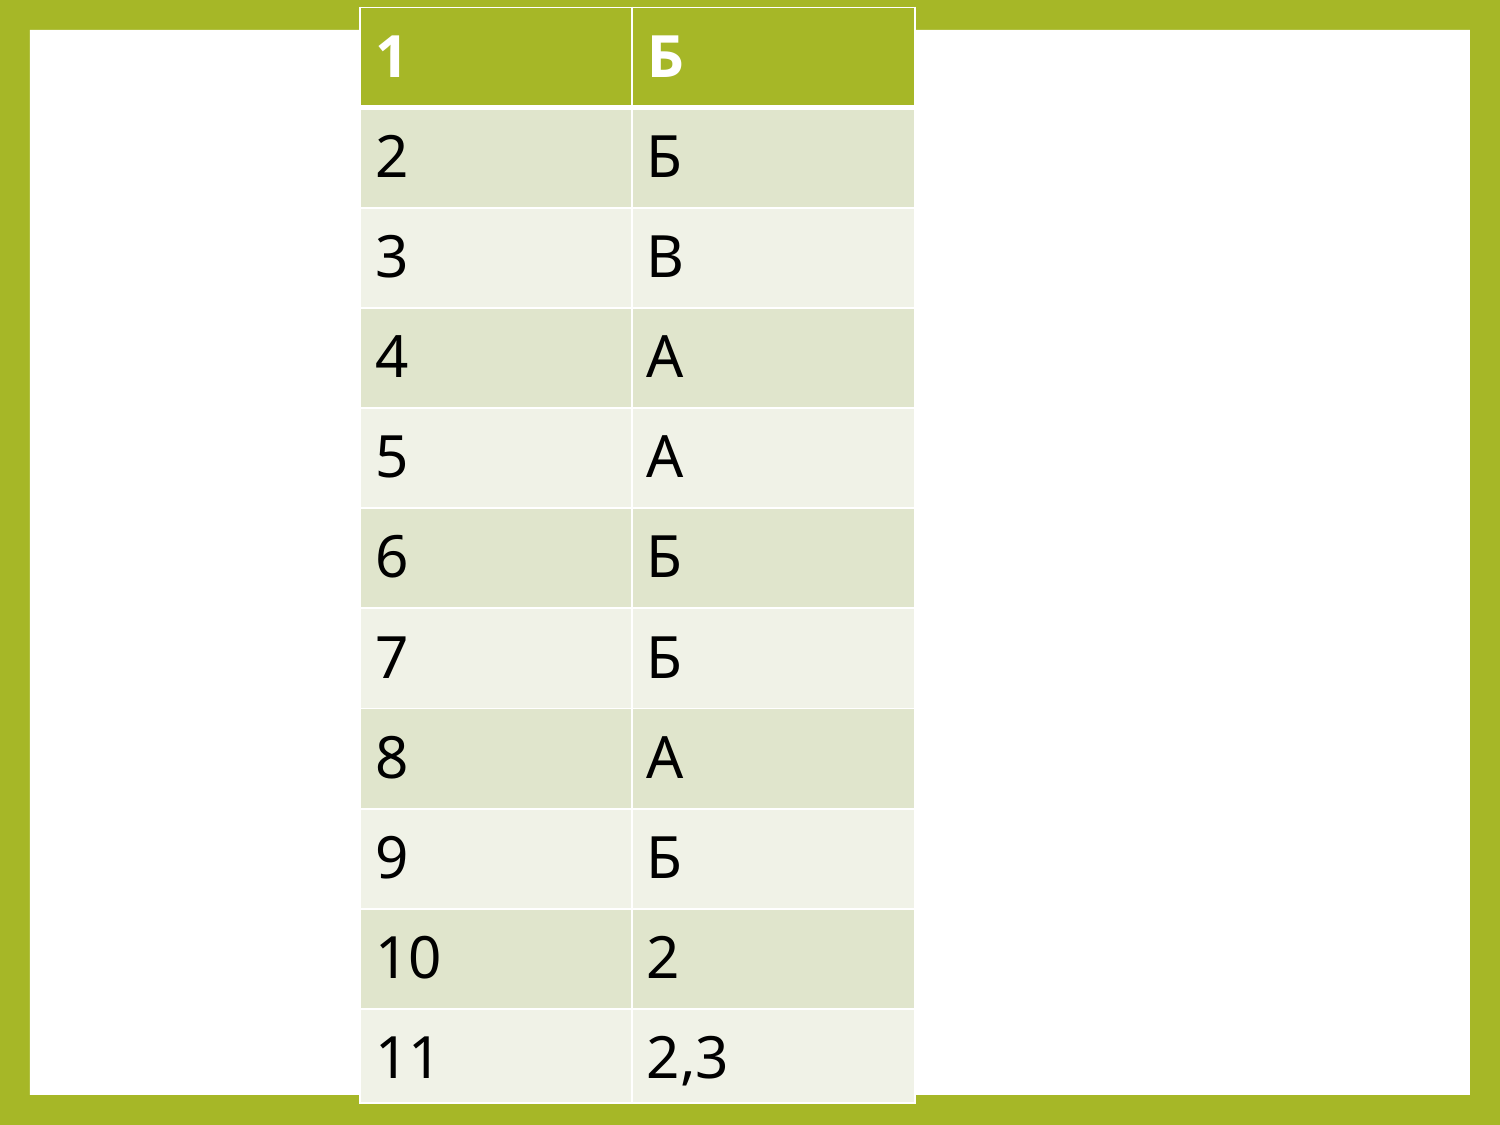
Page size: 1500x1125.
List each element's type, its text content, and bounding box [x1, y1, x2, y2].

table_cell Б [633, 110, 914, 207]
table_cell 3 [361, 209, 631, 307]
table_cell 10 [361, 910, 631, 1008]
table_cell 5 [361, 409, 631, 507]
table_cell Б [633, 609, 914, 708]
table_cell В [633, 209, 914, 307]
table_header 1 [361, 8, 631, 105]
table_cell 9 [361, 810, 631, 908]
table_cell Б [633, 509, 914, 607]
table_header Б [633, 8, 914, 105]
table_cell 2 [361, 110, 631, 207]
table_cell 6 [361, 509, 631, 607]
table_cell 11 [361, 1010, 631, 1102]
table_cell Б [633, 810, 914, 908]
table_cell 2 [633, 910, 914, 1008]
table_cell А [633, 409, 914, 507]
table_cell 2,3 [633, 1010, 914, 1102]
table_cell 8 [361, 709, 631, 808]
table_cell А [633, 309, 914, 407]
table_cell 4 [361, 309, 631, 407]
table_cell А [633, 709, 914, 808]
table_cell 7 [361, 609, 631, 708]
